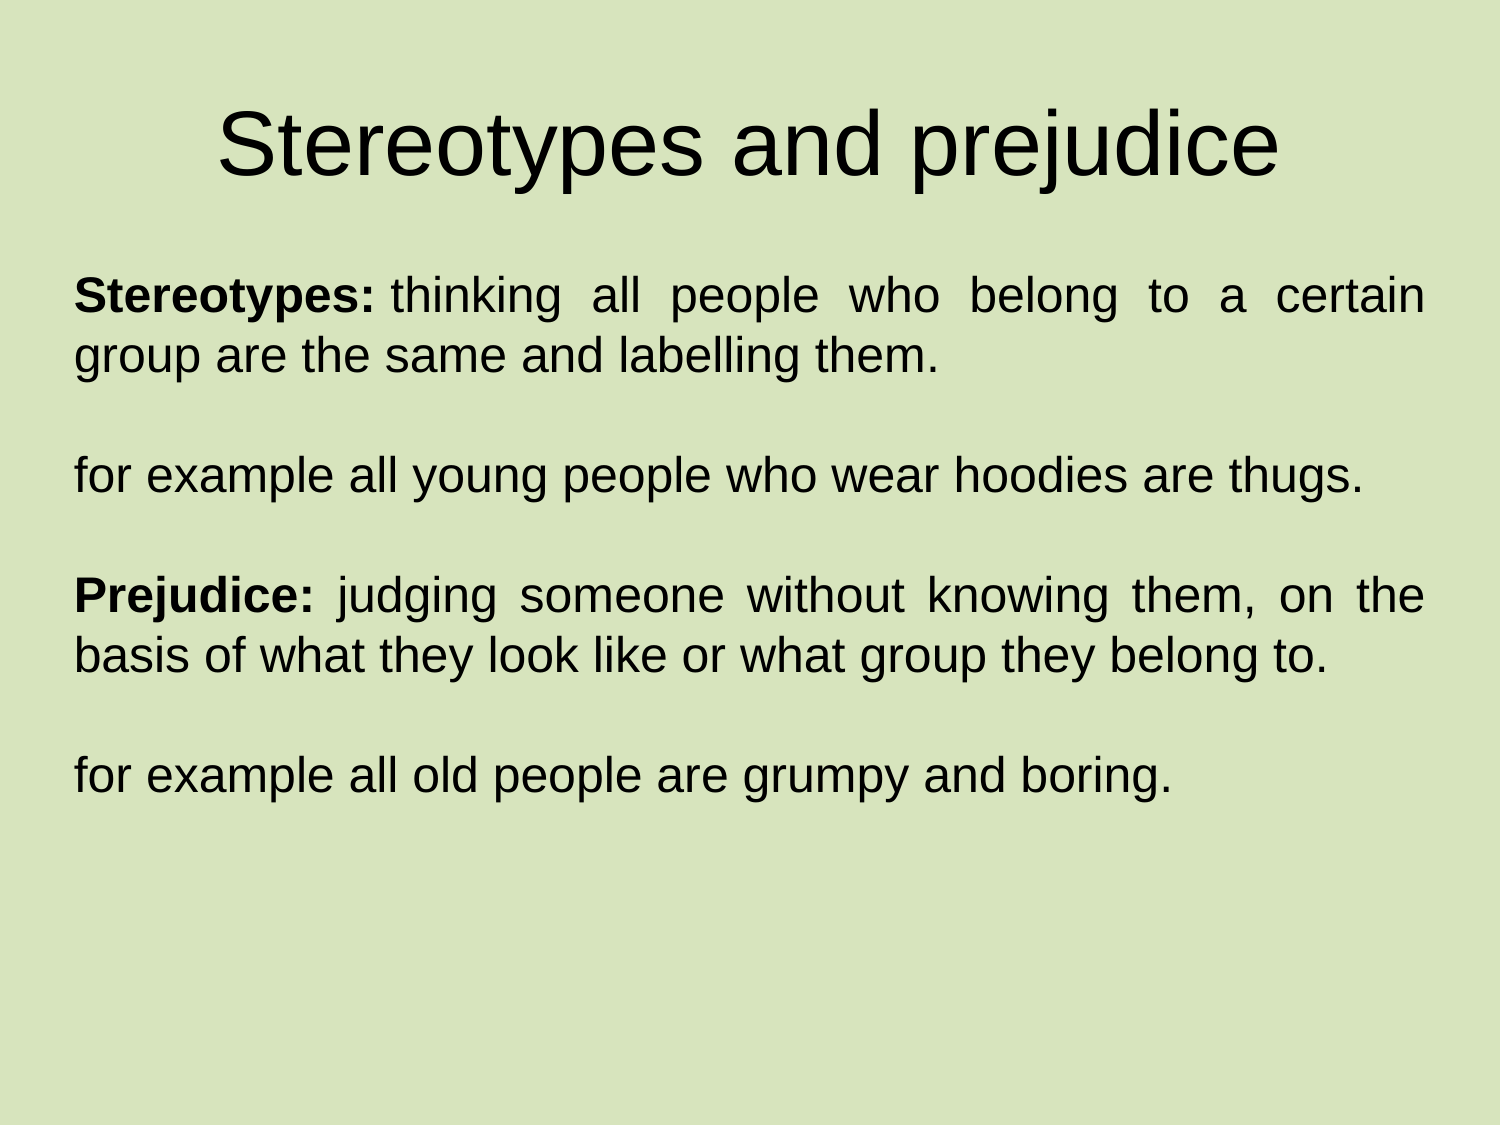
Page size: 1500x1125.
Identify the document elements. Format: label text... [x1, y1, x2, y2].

text_box Stereotypes: thinking all people who belong to a certain group are the same and labelling them. for example all young people who wear hoodies are thugs. Prejudice: judging someone without knowing them, on the basis of what they look like or what group they belong to. for example all old people are grumpy and boring. [58, 255, 1441, 931]
title Stereotypes and prejudice [75, 45, 1425, 233]
